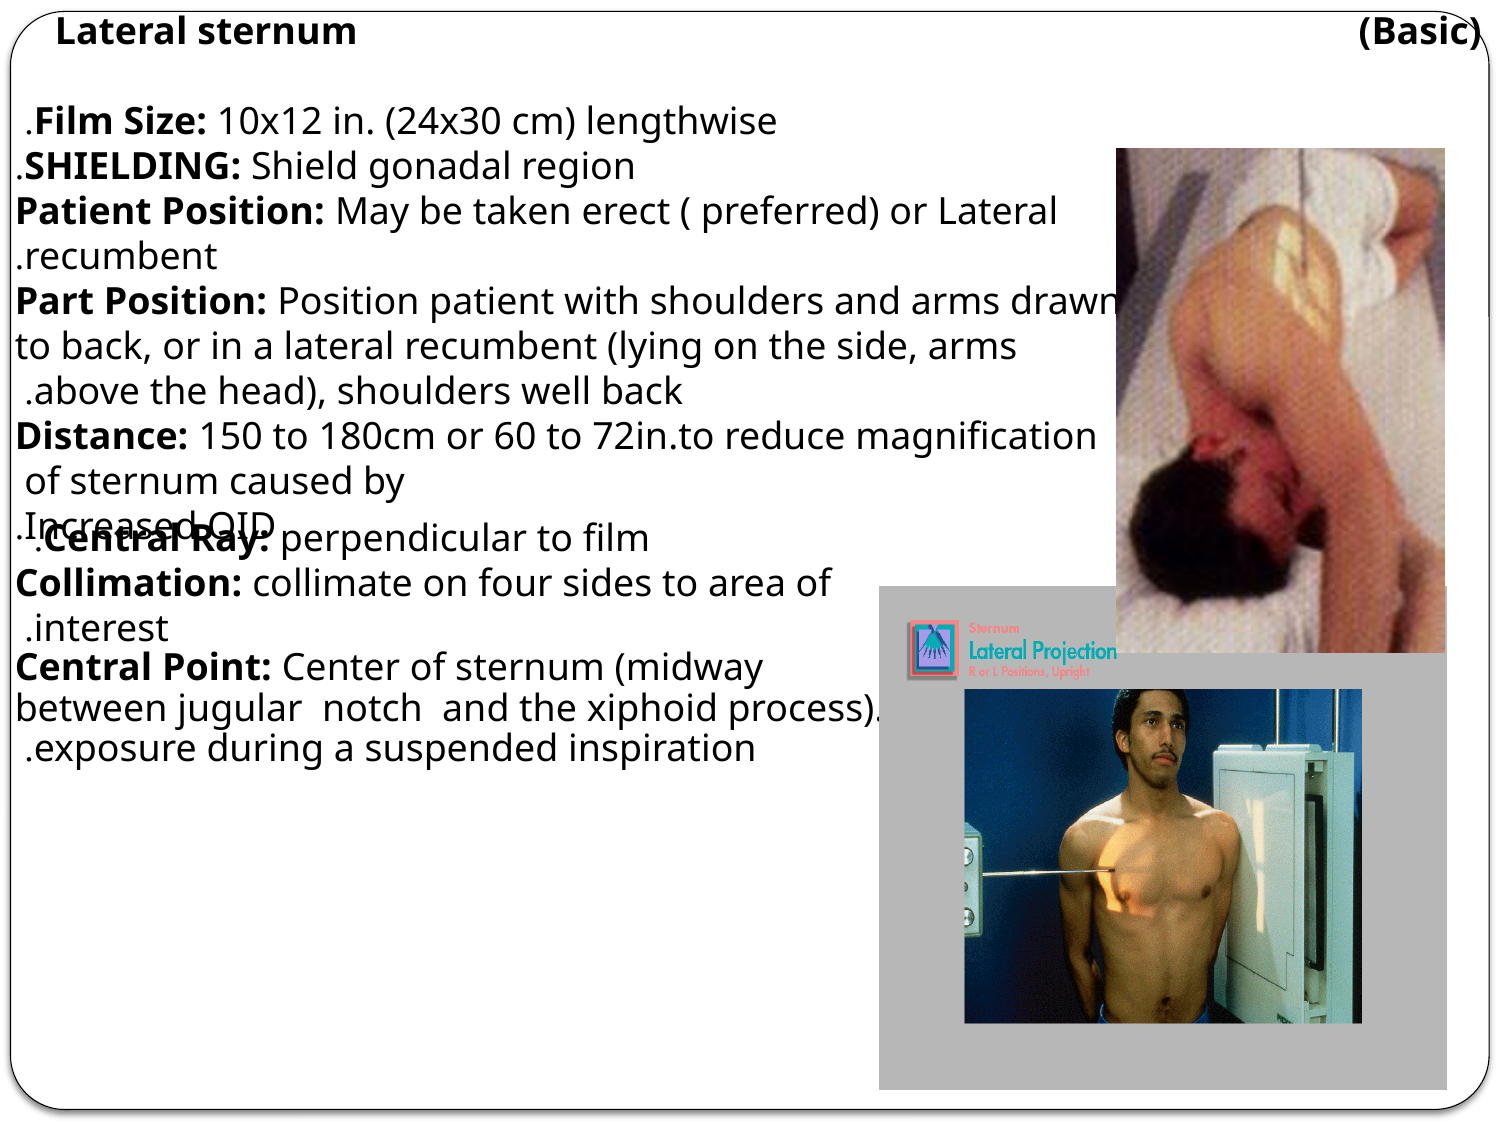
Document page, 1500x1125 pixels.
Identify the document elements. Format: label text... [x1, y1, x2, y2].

text_box Central Ray: perpendicular to film. Collimation: collimate on four sides to area of interest. Central Point: Center of sternum (midway between jugular notch and the xiphoid process). exposure during a suspended inspiration. [0, 515, 928, 778]
text_box Film Size: 10x12 in. (24x30 cm) lengthwise. SHIELDING: Shield gonadal region. Patient Position: May be taken erect ( preferred) or Lateral recumbent. Part Position: Position patient with shoulders and arms drawn to back, or in a lateral recumbent (lying on the side, arms above the head), shoulders well back. Distance: 150 to 180cm or 60 to 72in.to reduce magnification of sternum caused by Increased OID. [0, 89, 1140, 555]
text_box Lateral sternum (Basic) [0, 0, 1500, 60]
picture [879, 148, 1448, 1091]
